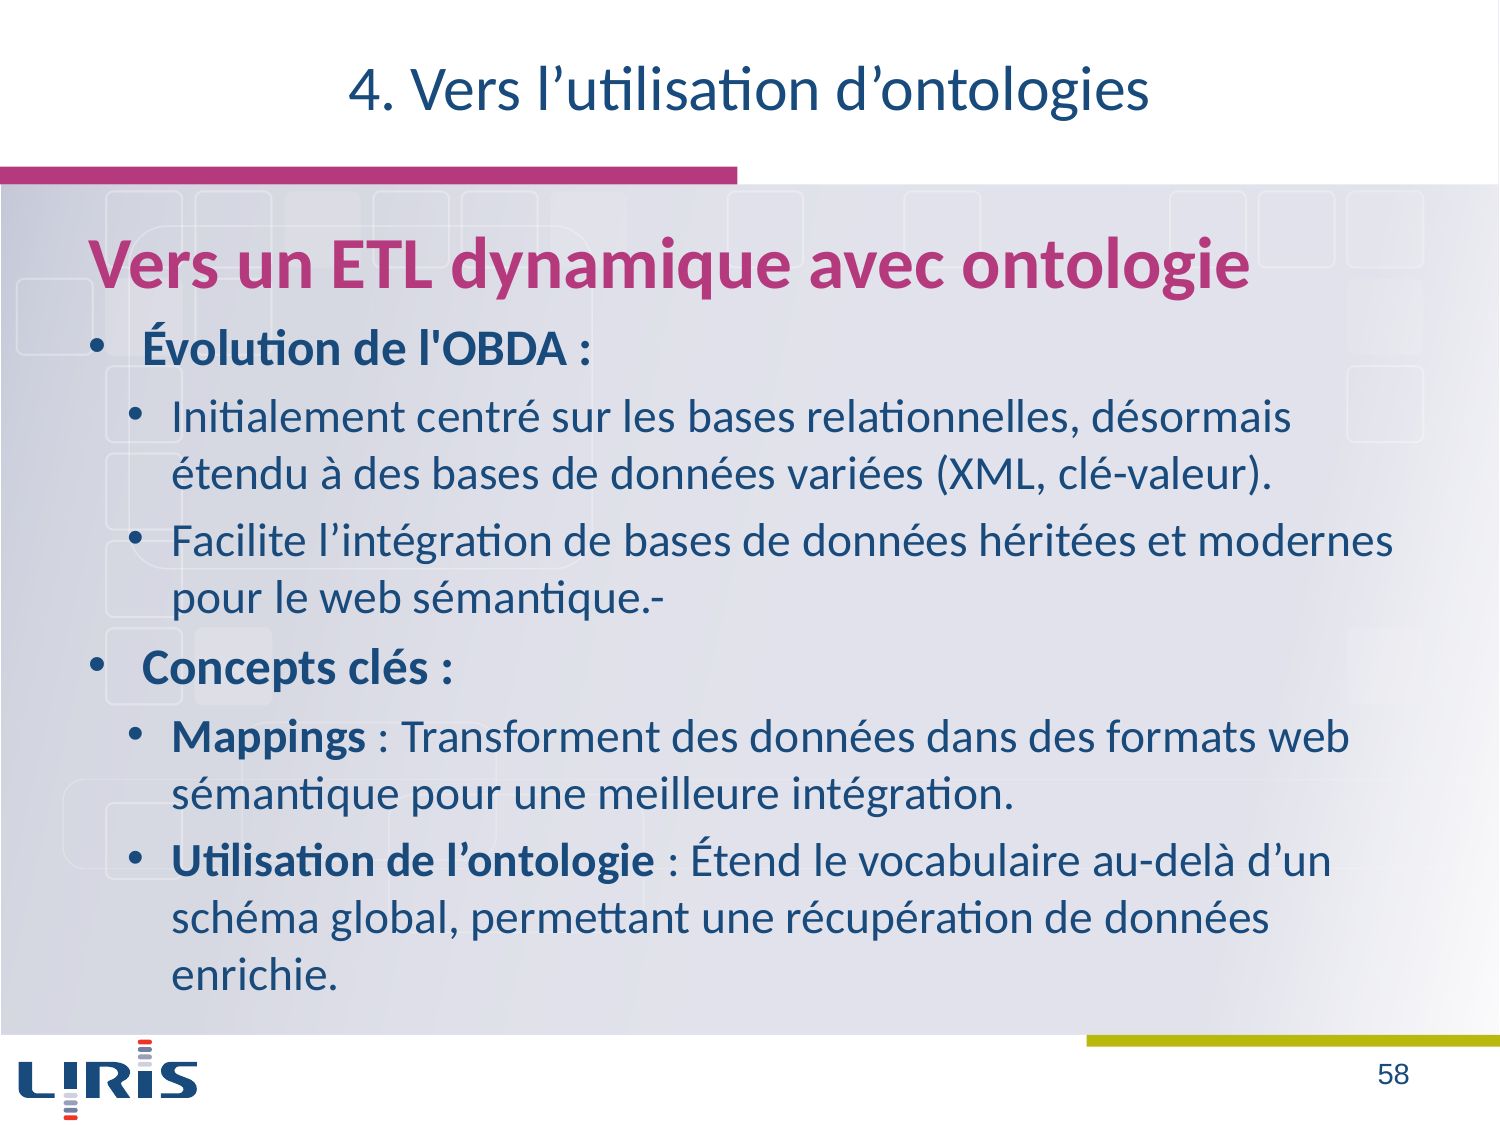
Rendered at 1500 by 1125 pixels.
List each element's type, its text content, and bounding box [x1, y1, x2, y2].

list Vers un ETL dynamique avec ontologie Évolution de l'OBDA : Initialement centré sur les bases relationnelles, désormais étendu à des bases de données variées (XML, clé-valeur). Facilite l’intégration de bases de données héritées et modernes pour le web sémantique.- Concepts clés : Mappings : Transforment des données dans des formats web sémantique pour une meilleure intégration. Utilisation de l’ontologie : Étend le vocabulaire au-delà d’un schéma global, permettant une récupération de données enrichie. [73, 208, 1452, 1012]
title 4. Vers l’utilisation d’ontologies [75, 38, 1425, 132]
slide_number 58 [1230, 1042, 1425, 1103]
picture [1, 185, 1499, 1034]
